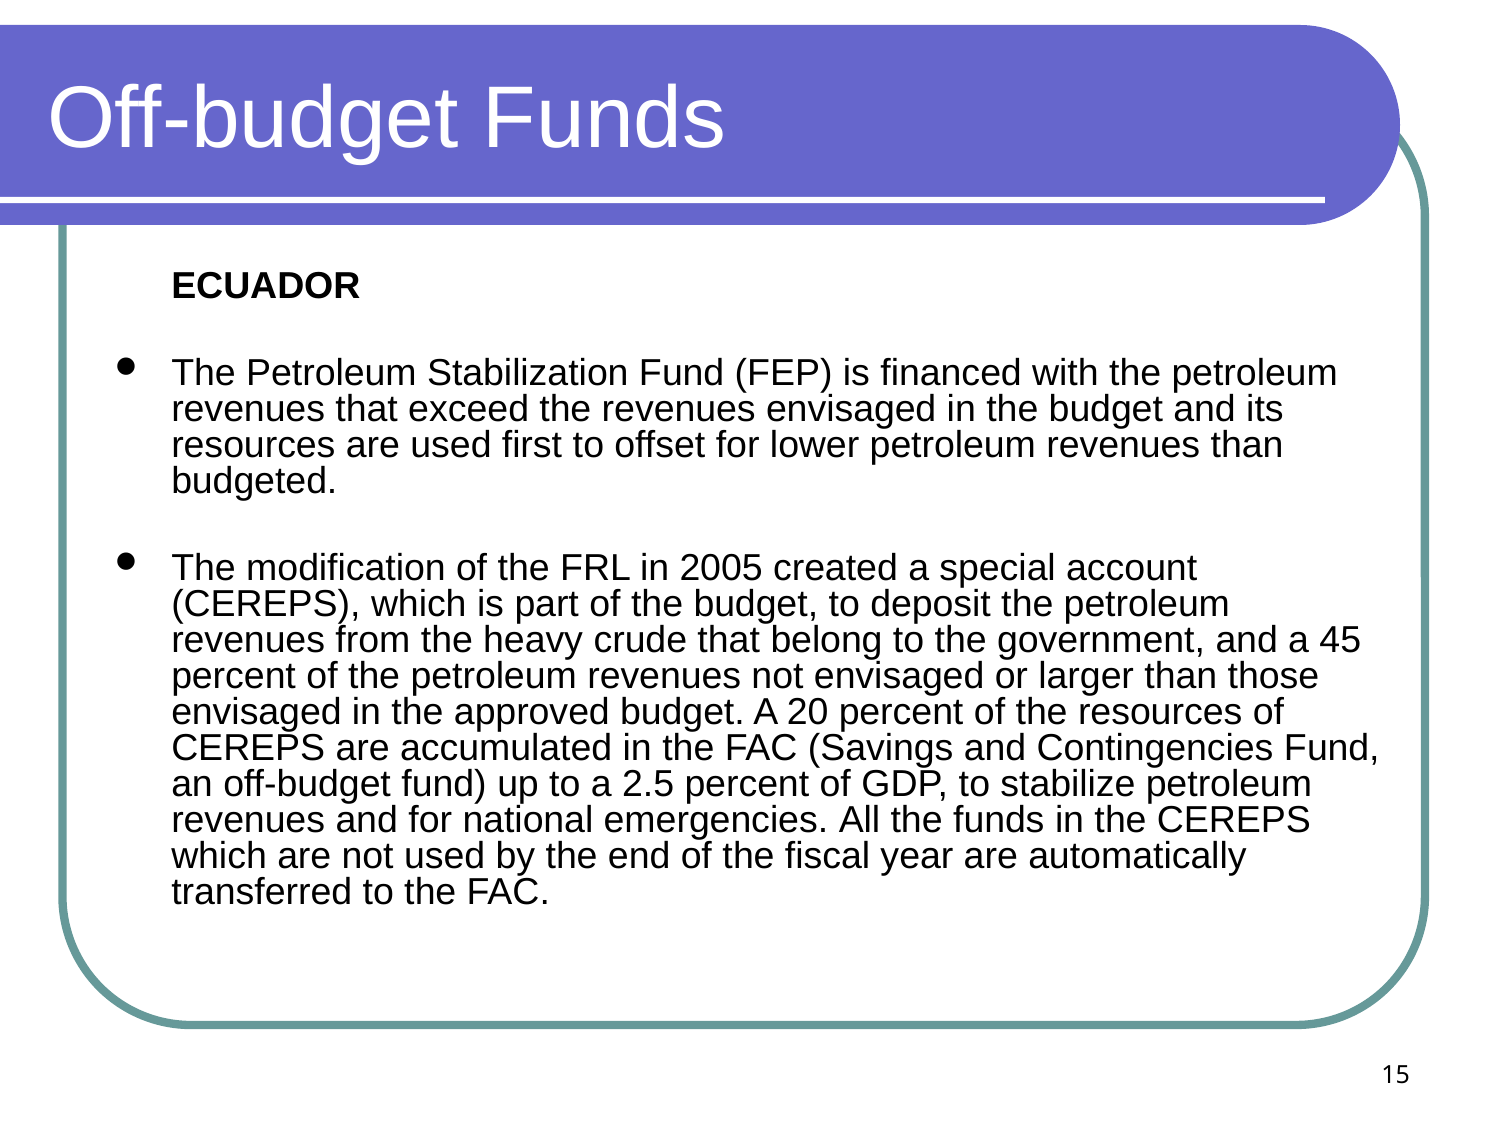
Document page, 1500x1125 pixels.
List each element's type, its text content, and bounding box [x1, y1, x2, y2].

slide_number 15 [1074, 1024, 1426, 1101]
list ECUADOR The Petroleum Stabilization Fund (FEP) is financed with the petroleum revenues that exceed the revenues envisaged in the budget and its resources are used first to offset for lower petroleum revenues than budgeted. The modification of the FRL in 2005 created a special account (CEREPS), which is part of the budget, to deposit the petroleum revenues from the heavy crude that belong to the government, and a 45 percent of the petroleum revenues not envisaged or larger than those envisaged in the approved budget. A 20 percent of the resources of CEREPS are accumulated in the FAC (Savings and Contingencies Fund, an off-budget fund) up to a 2.5 percent of GDP, to stabilize petroleum revenues and for national emergencies. All the funds in the CEREPS which are not used by the end of the fiscal year are automatically transferred to the FAC. [99, 262, 1401, 988]
title Off-budget Funds [31, 37, 1348, 188]
